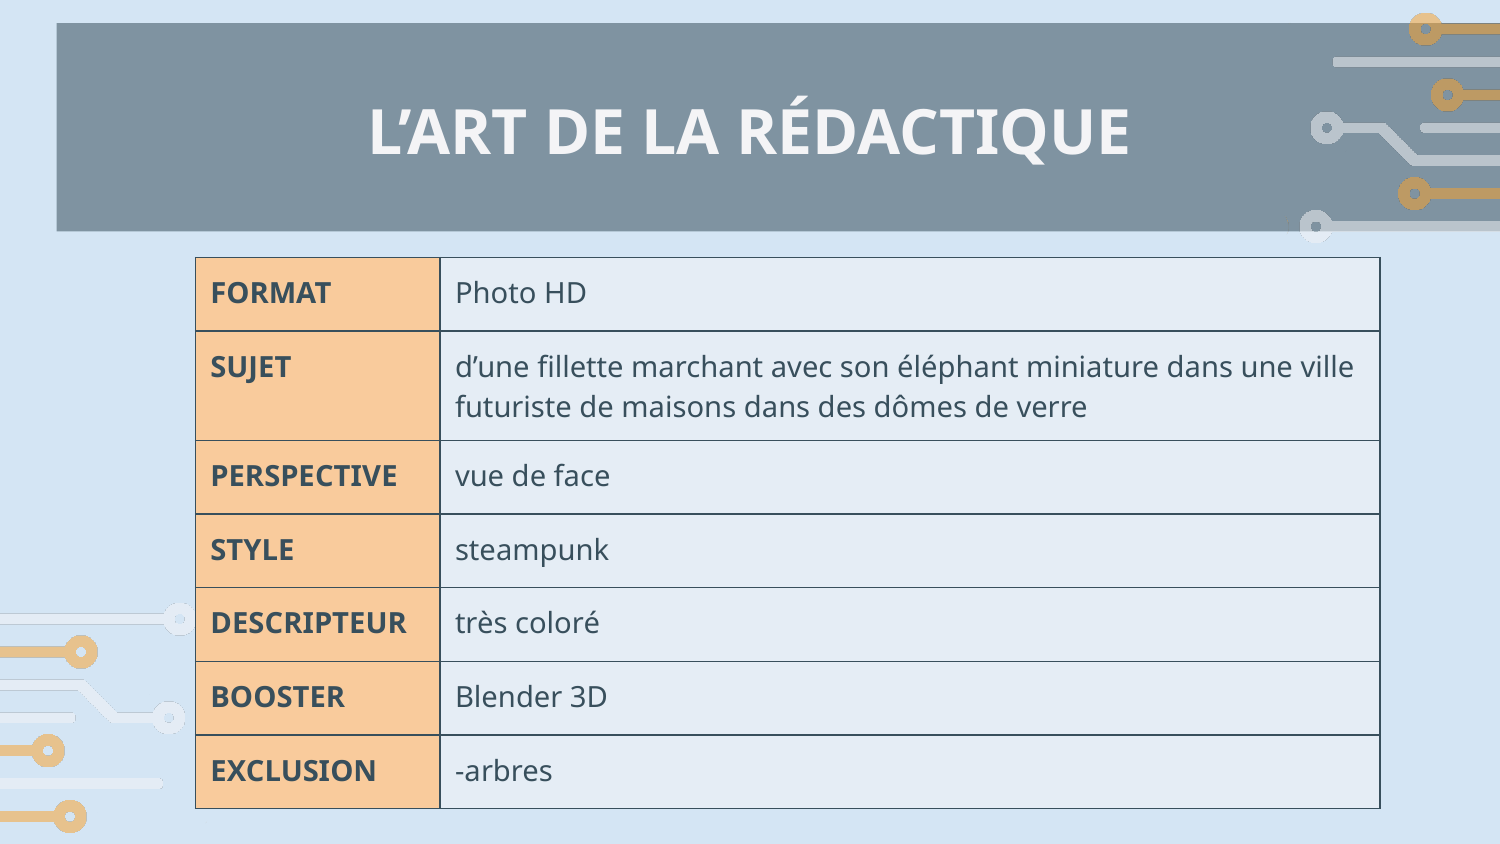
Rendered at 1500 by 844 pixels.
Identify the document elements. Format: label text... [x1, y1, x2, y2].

table_cell vue de face [441, 441, 1379, 513]
table_cell steampunk [441, 515, 1379, 587]
table_cell d’une fillette marchant avec son éléphant miniature dans une ville futuriste de maisons dans des dômes de verre [441, 332, 1379, 440]
title L’ART DE LA RÉDACTIQUE [228, 76, 1272, 171]
table_cell très coloré [441, 588, 1379, 661]
table_cell SUJET [196, 332, 439, 440]
table_cell PERSPECTIVE [196, 441, 439, 513]
table_header Photo HD [441, 258, 1379, 330]
table_cell Blender 3D [441, 662, 1379, 734]
table_cell EXCLUSION [196, 736, 439, 808]
table_header FORMAT [196, 258, 439, 330]
table_cell -arbres [441, 736, 1379, 808]
table_cell DESCRIPTEUR [196, 588, 439, 661]
table_cell STYLE [196, 515, 439, 587]
table_cell BOOSTER [196, 662, 439, 734]
